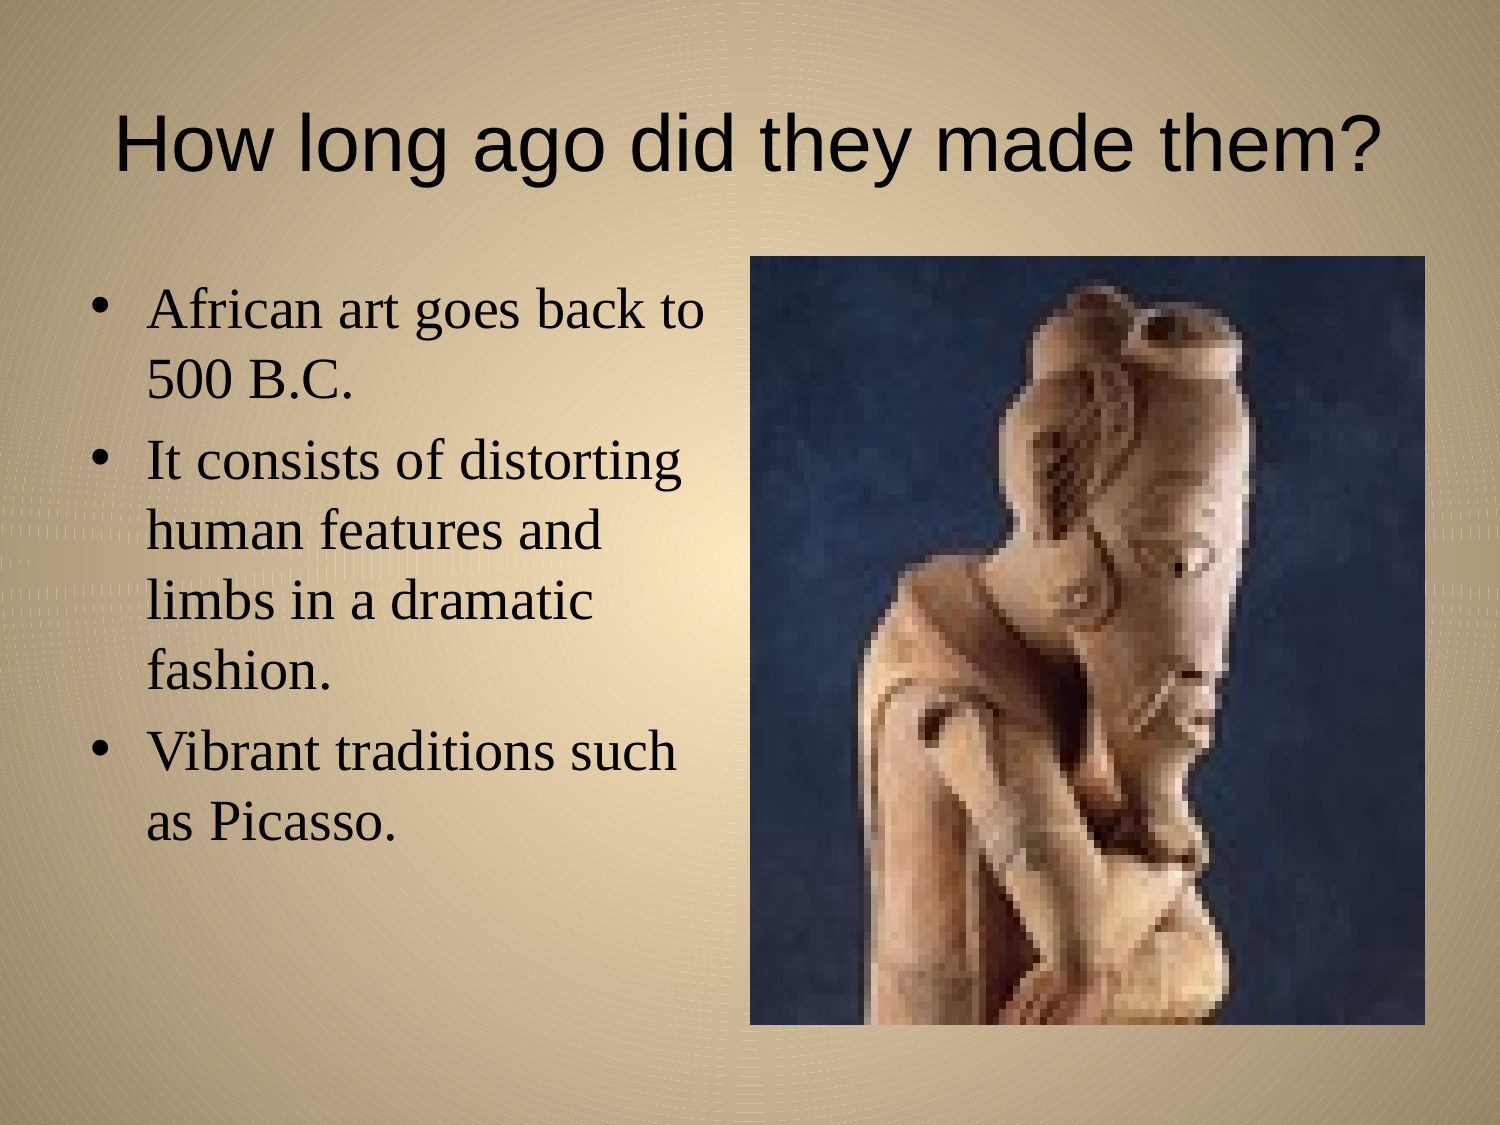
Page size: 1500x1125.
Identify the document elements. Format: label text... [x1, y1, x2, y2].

picture [749, 255, 1426, 1026]
list African art goes back to 500 B.C. It consists of distorting human features and limbs in a dramatic fashion. Vibrant traditions such as Picasso. [75, 262, 738, 1005]
title How long ago did they made them? [75, 45, 1425, 233]
